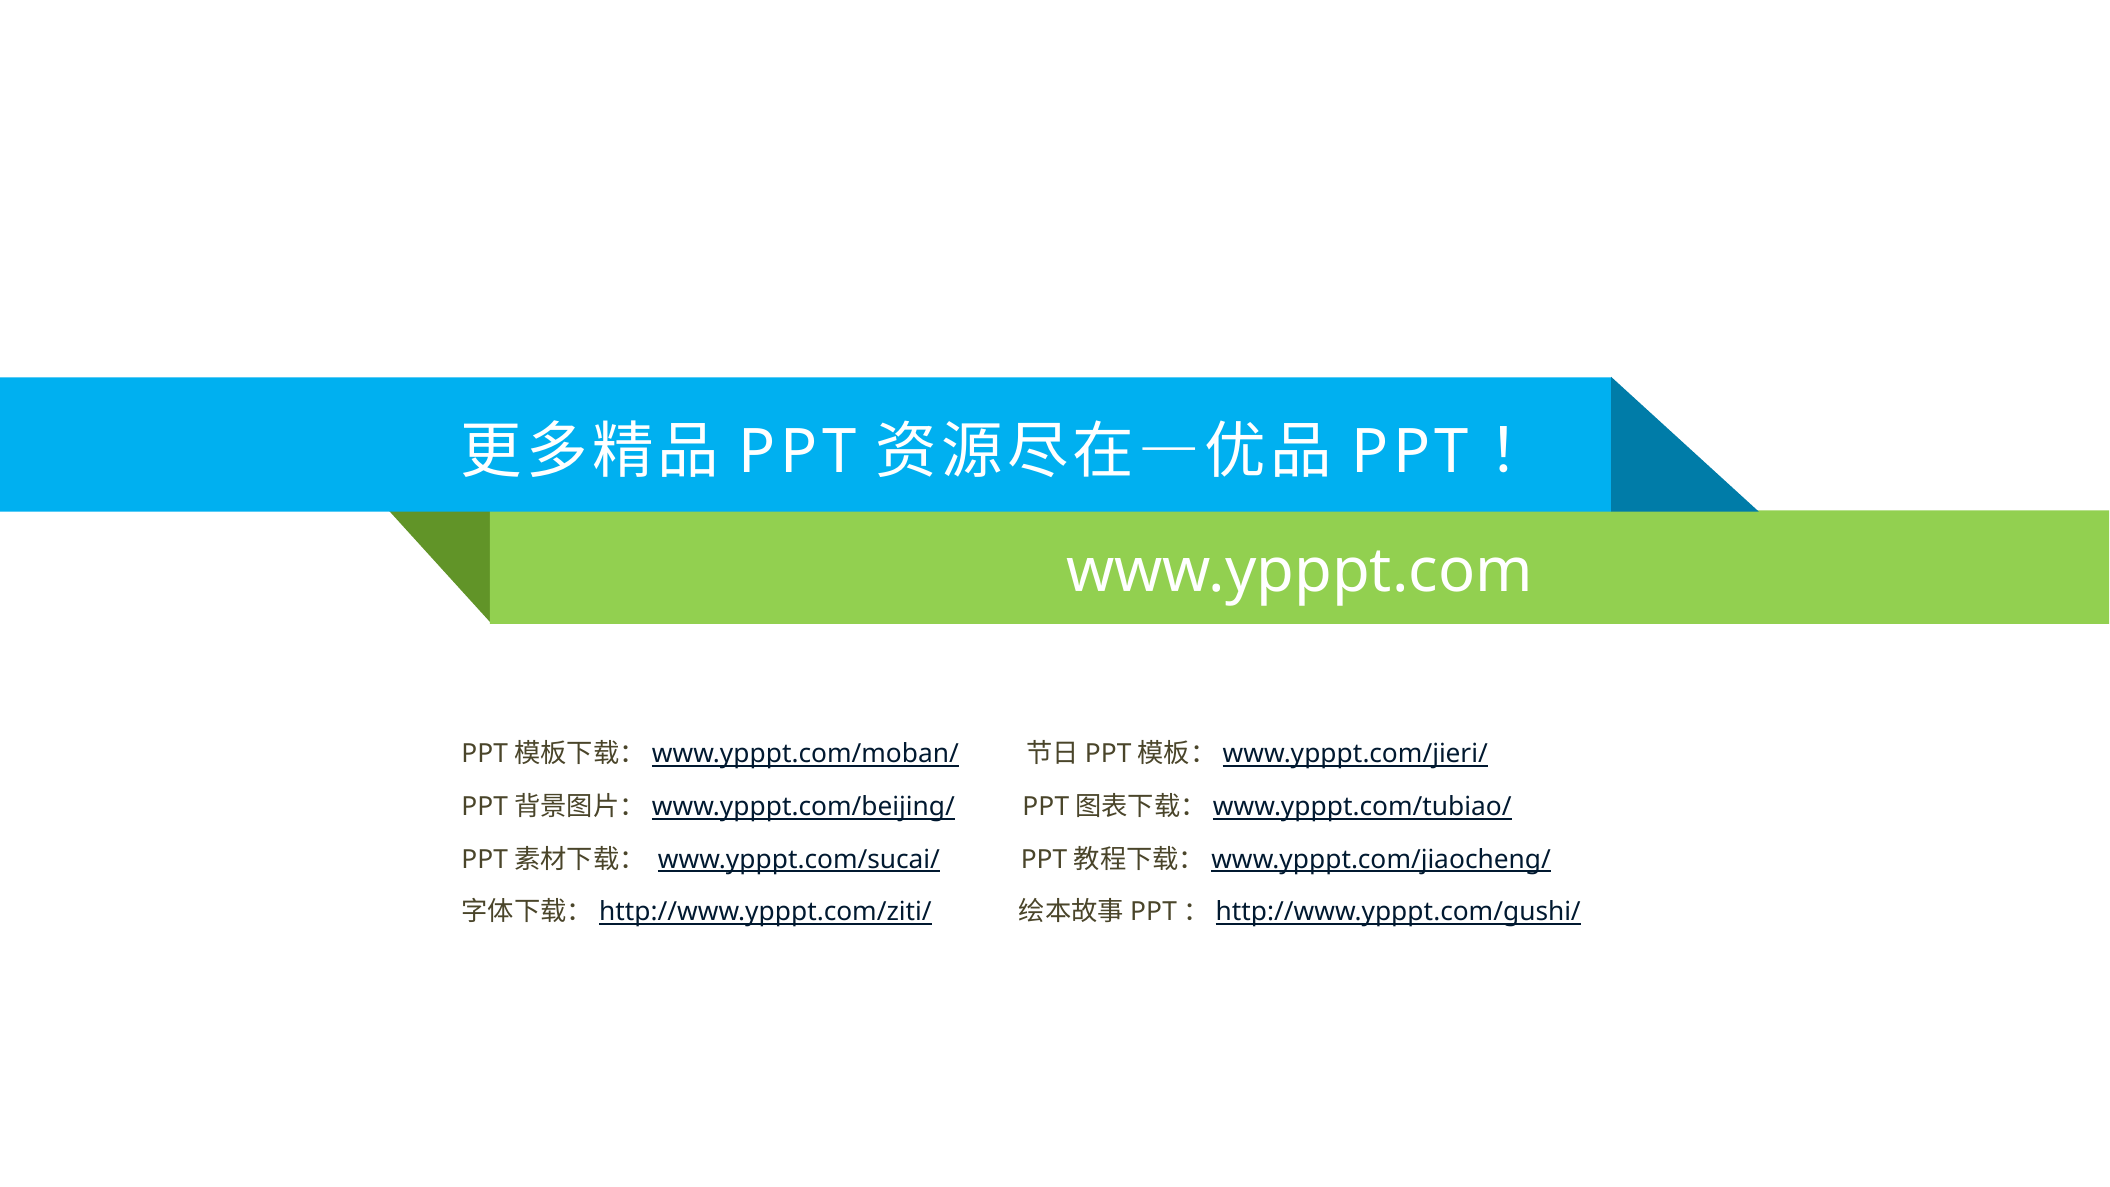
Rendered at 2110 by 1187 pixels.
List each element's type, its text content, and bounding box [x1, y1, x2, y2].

text_box [1610, 374, 1762, 513]
text_box [389, 513, 489, 623]
text_box PPT模板下载：www.ypppt.com/moban/ 节日PPT模板：www.ypppt.com/jieri/ PPT背景图片：www.ypppt.com/beijing/ PPT图表下载：www.ypppt.com/tubiao/ PPT素材下载： www.ypppt.com/sucai/ PPT教程下载：www.ypppt.com/jiaocheng/ 字体下载：http://www.ypppt.com/ziti/ 绘本故事PPT：http://www.ypppt.com/gushi/ [446, 678, 1642, 972]
text_box 更多精品PPT资源尽在—优品PPT！ [0, 376, 1610, 513]
text_box www.ypppt.com [489, 509, 2110, 625]
